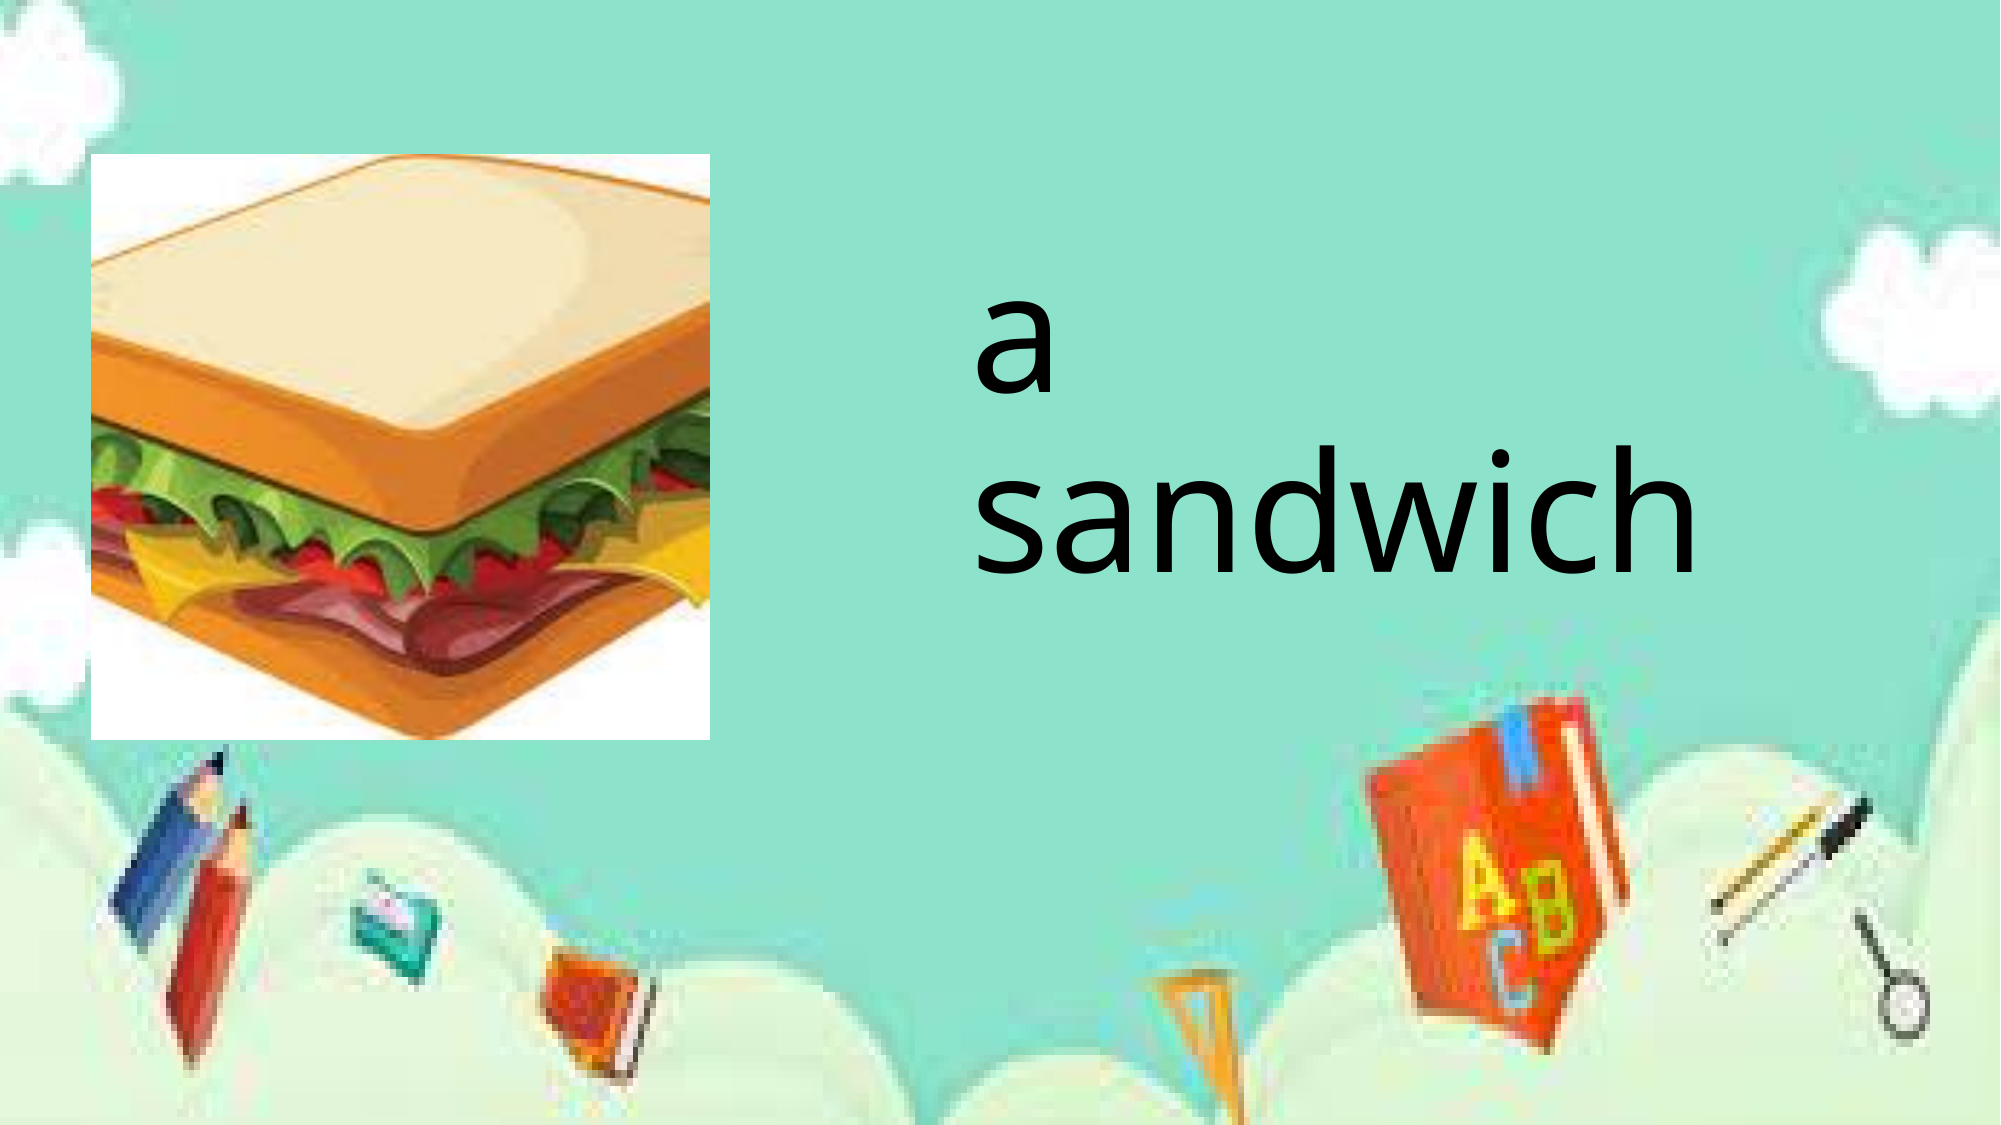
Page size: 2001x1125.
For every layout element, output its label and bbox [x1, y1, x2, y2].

list [91, 154, 710, 740]
picture [0, 0, 2000, 1125]
